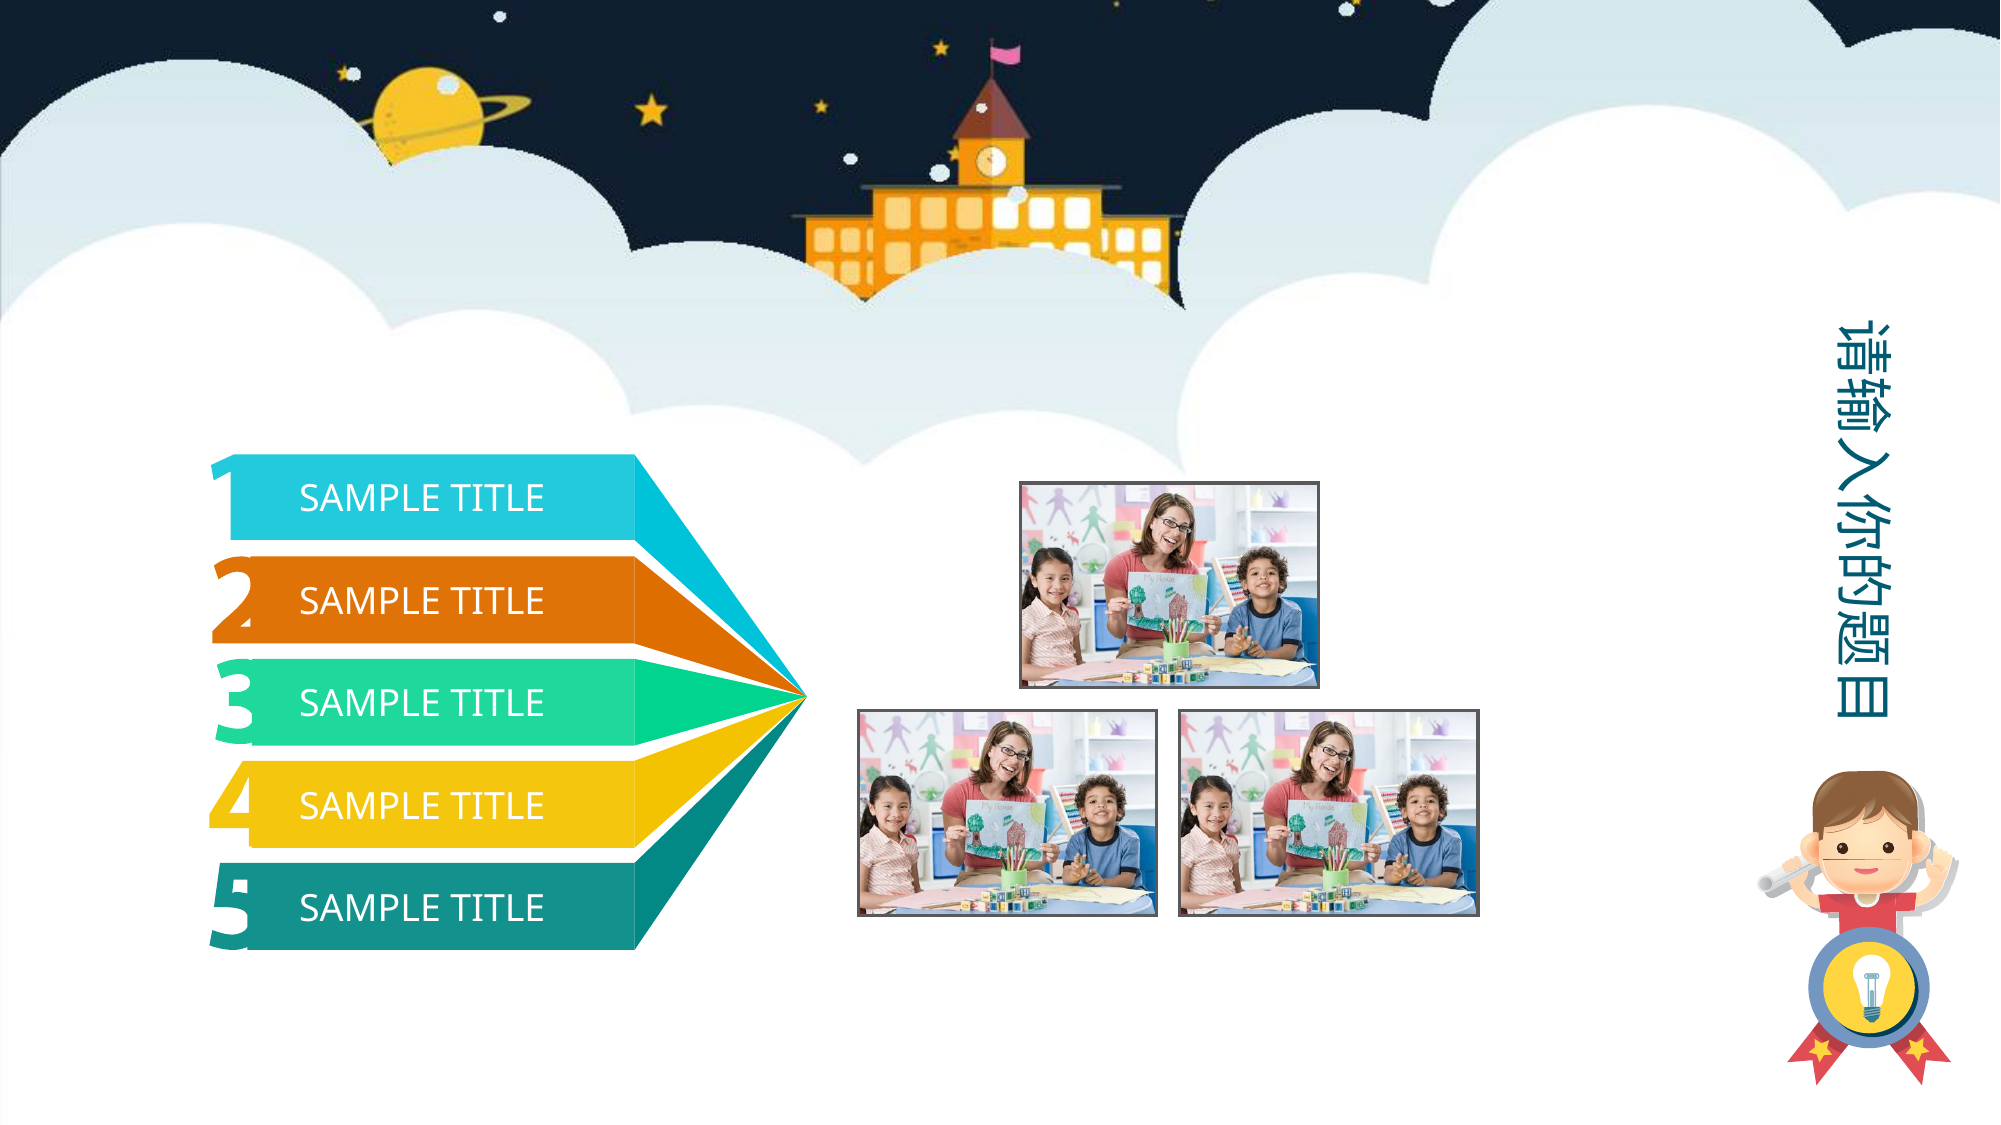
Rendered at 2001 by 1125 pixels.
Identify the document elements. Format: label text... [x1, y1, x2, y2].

text_box [210, 454, 635, 540]
text_box [635, 658, 806, 746]
text_box [209, 862, 635, 950]
text_box [634, 455, 807, 697]
text_box SAMPLE TITLE [284, 466, 589, 527]
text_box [1003, 472, 1338, 700]
text_box SAMPLE TITLE [284, 774, 589, 835]
text_box [634, 698, 807, 951]
text_box SAMPLE TITLE [284, 569, 589, 630]
text_box [635, 556, 806, 697]
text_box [1162, 700, 1497, 927]
text_box 请输入你的题目 [1807, 303, 1909, 732]
text_box [212, 556, 635, 644]
text_box [209, 760, 635, 848]
text_box SAMPLE TITLE [284, 671, 589, 732]
text_box SAMPLE TITLE [284, 876, 589, 937]
text_box [635, 697, 807, 848]
picture [0, 0, 2000, 1125]
text_box [215, 658, 635, 746]
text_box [841, 700, 1162, 927]
